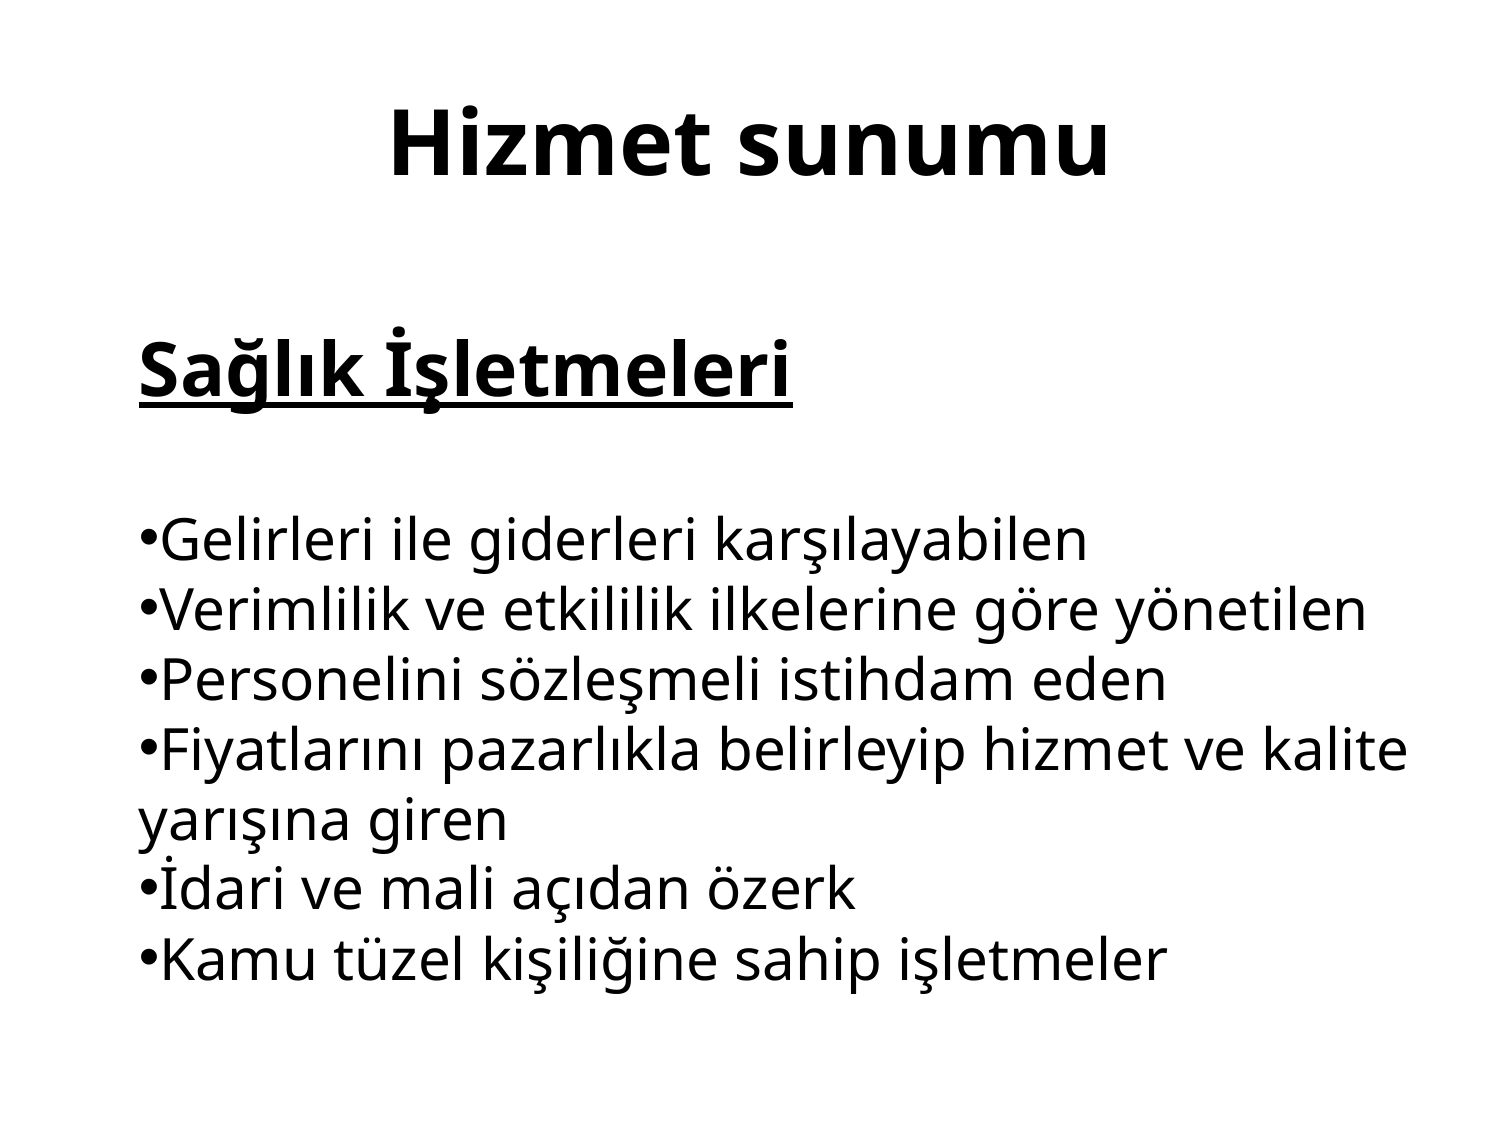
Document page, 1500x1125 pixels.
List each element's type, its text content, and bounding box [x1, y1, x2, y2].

title Hizmet sunumu [75, 45, 1425, 233]
text_box Sağlık İşletmeleri Gelirleri ile giderleri karşılayabilen Verimlilik ve etkililik ilkelerine göre yönetilen Personelini sözleşmeli istihdam eden Fiyatlarını pazarlıkla belirleyip hizmet ve kalite yarışına giren İdari ve mali açıdan özerk Kamu tüzel kişiliğine sahip işletmeler [123, 314, 1435, 1000]
